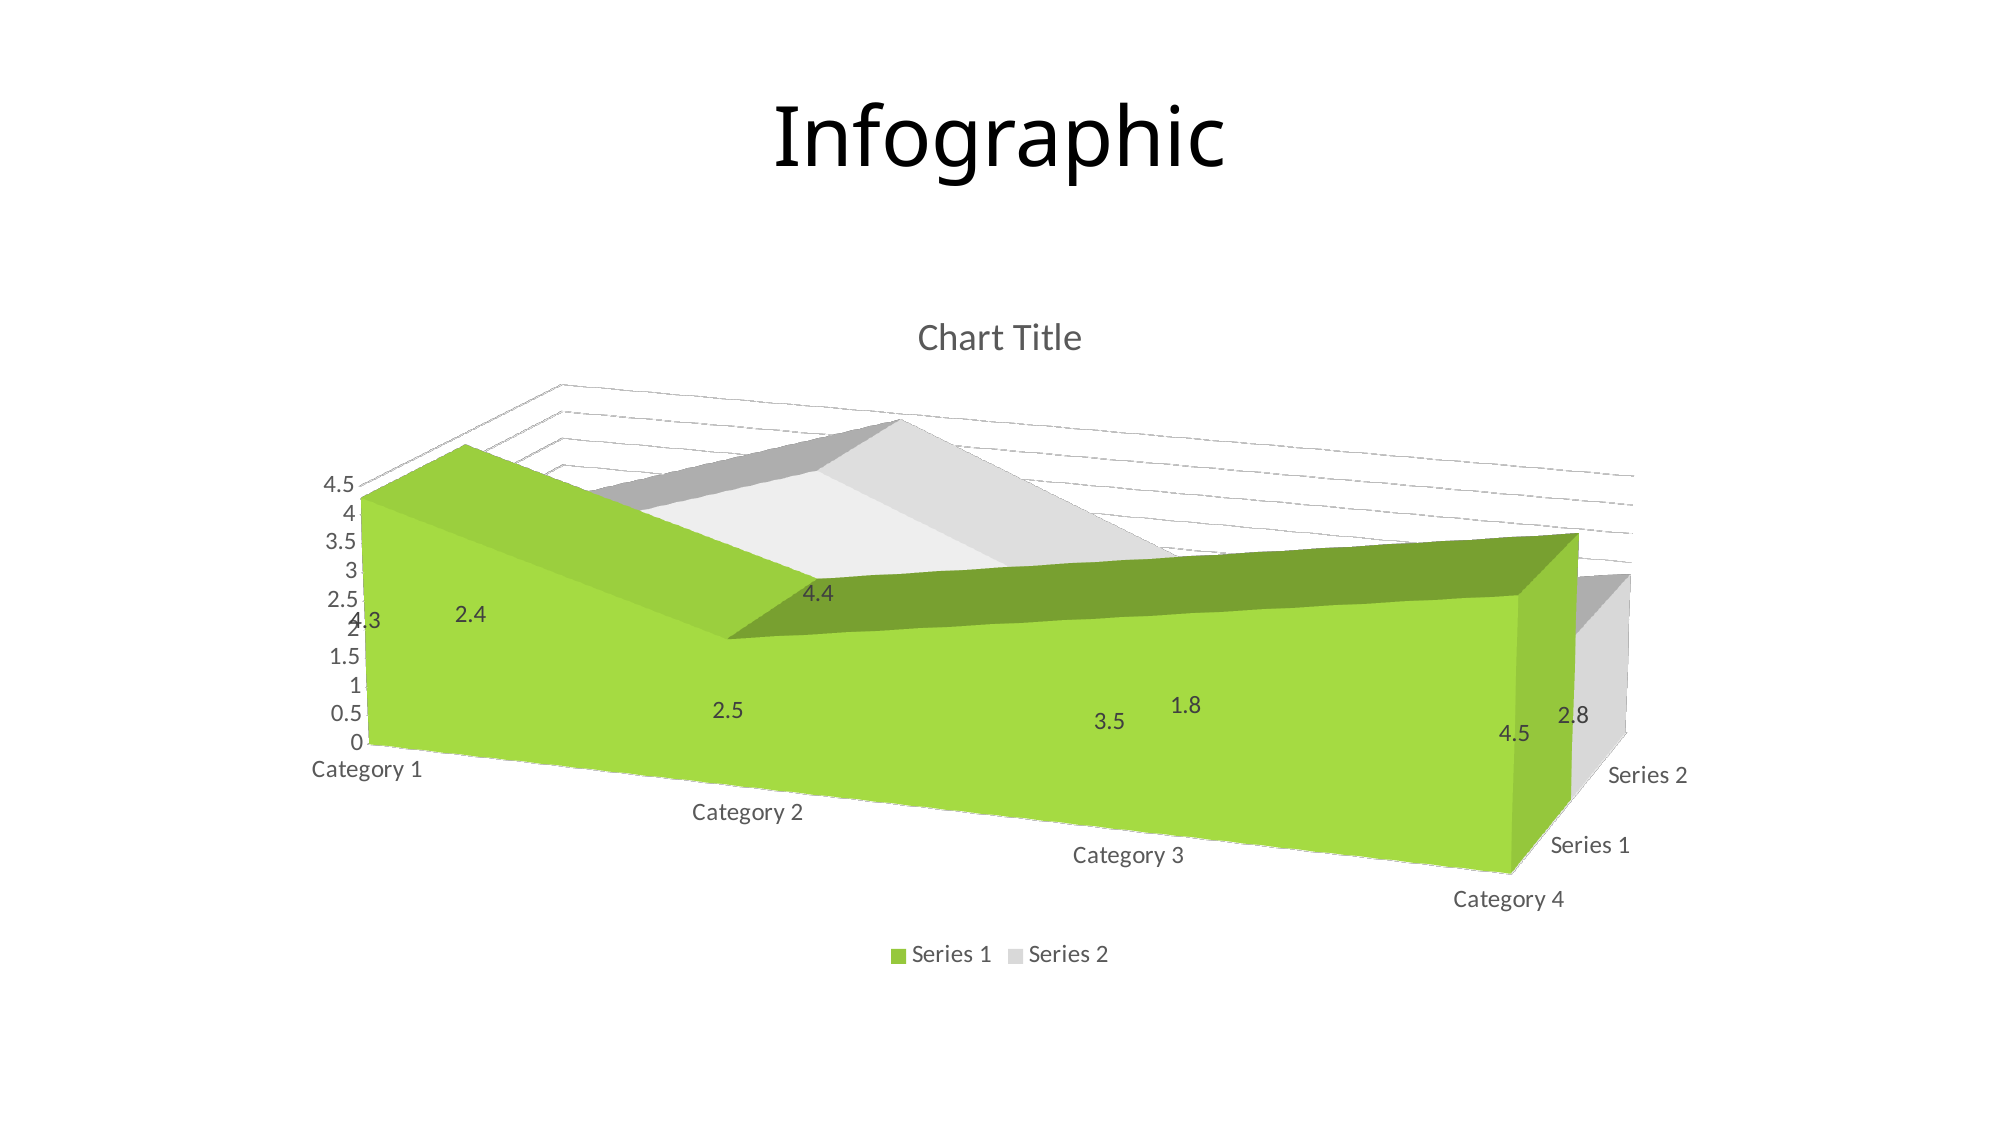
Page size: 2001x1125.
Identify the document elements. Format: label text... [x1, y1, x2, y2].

text_box Infographic [758, 75, 1242, 191]
chart [109, 287, 1891, 975]
